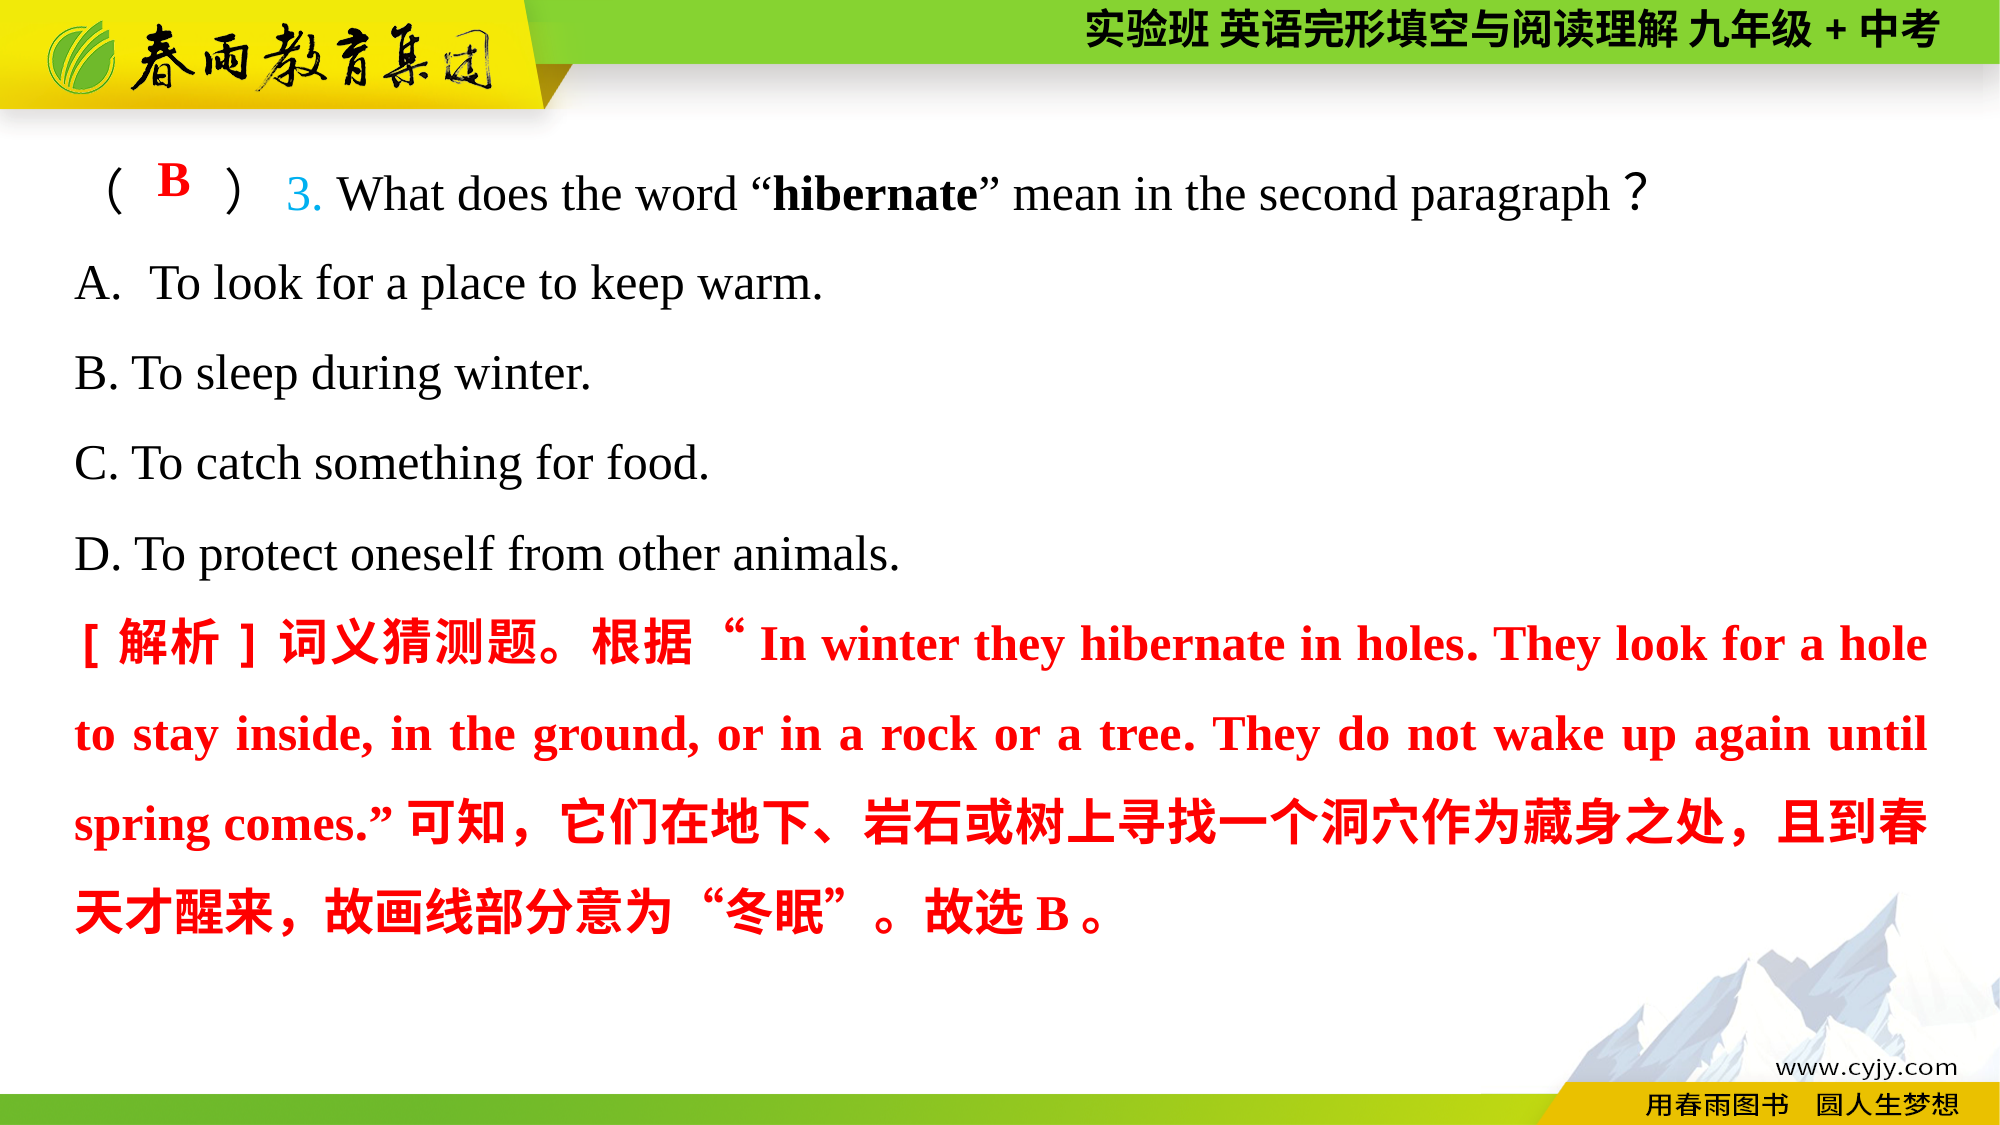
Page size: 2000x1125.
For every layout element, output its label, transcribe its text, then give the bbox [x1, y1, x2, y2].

text_box [解析]词义猜测题。根据“In winter they hibernate in holes. They look for a hole to stay inside, in the ground, or in a rock or a tree. They do not wake up again until spring comes.”可知，它们在地下、岩石或树上寻找一个洞穴作为藏身之处，且到春天才醒来，故画线部分意为“冬眠”。故选B。 [59, 573, 1944, 949]
list （ ）3. What does the word “hibernate” mean in the second paragraph？ To look for a place to keep warm. B. To sleep during winter. C. To catch something for food. D. To protect oneself from other animals. [59, 122, 1944, 573]
text_box B [142, 139, 206, 215]
picture [0, 0, 2000, 1125]
